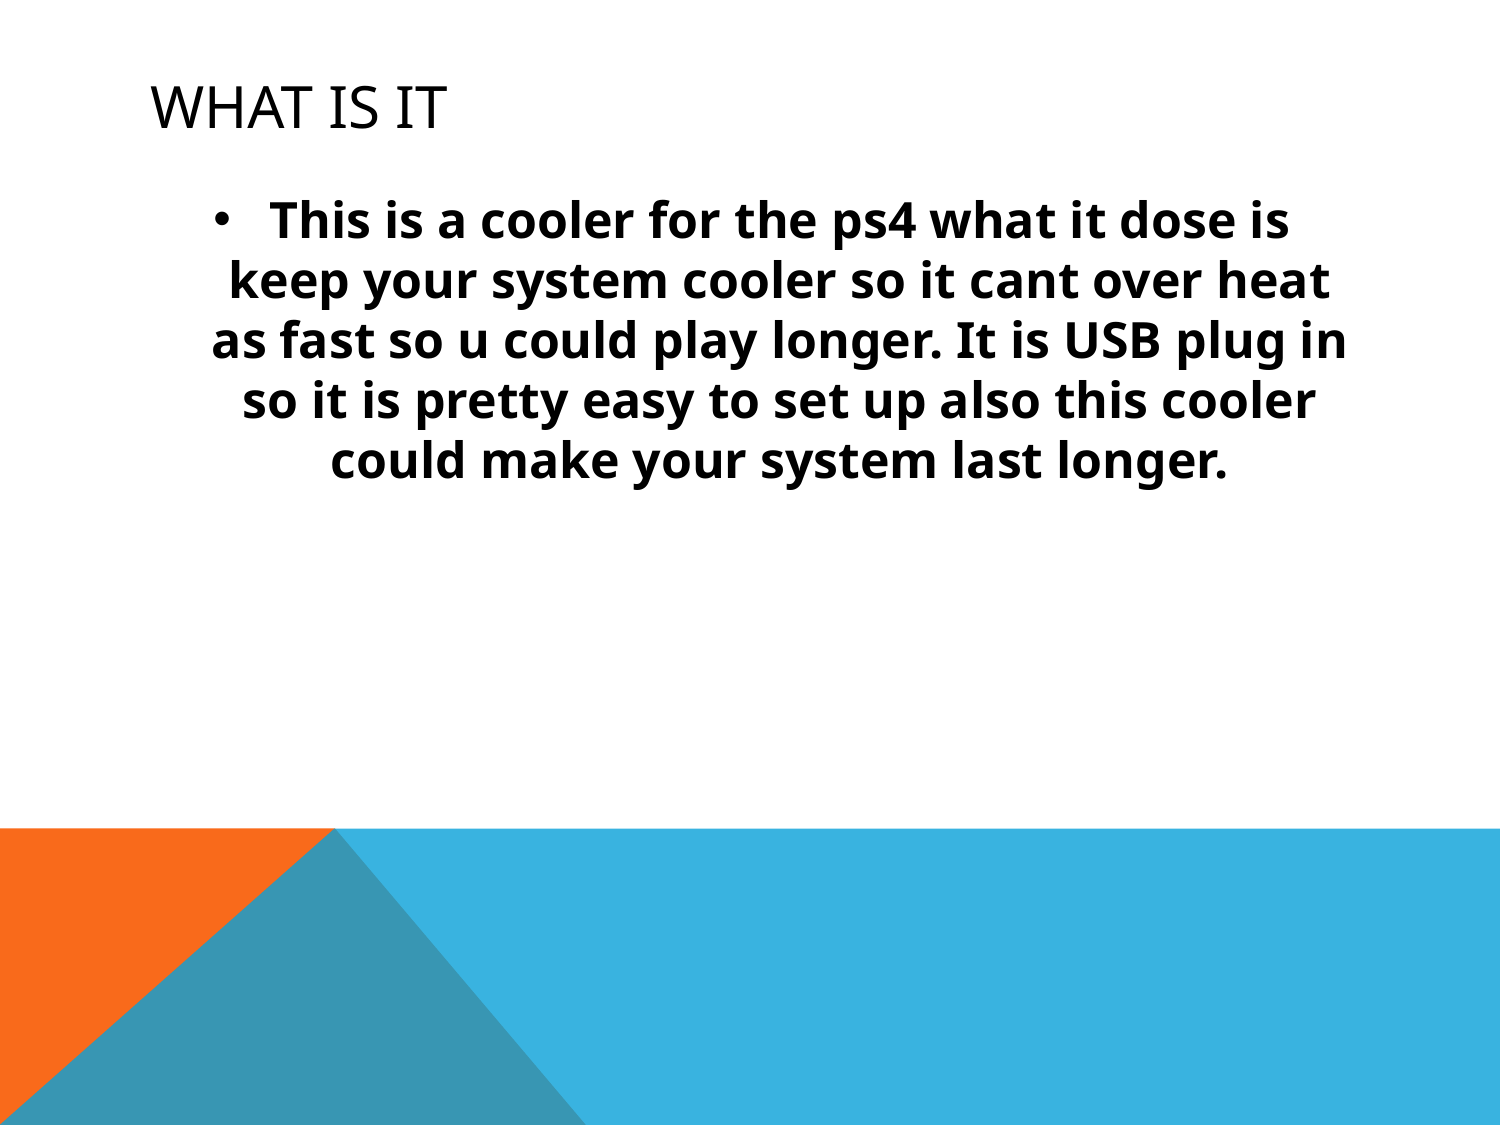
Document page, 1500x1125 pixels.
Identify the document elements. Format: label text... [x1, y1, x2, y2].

title What is it [135, 60, 1369, 150]
list This is a cooler for the ps4 what it dose is keep your system cooler so it cant over heat as fast so u could play longer. It is USB plug in so it is pretty easy to set up also this cooler could make your system last longer. [135, 180, 1369, 768]
